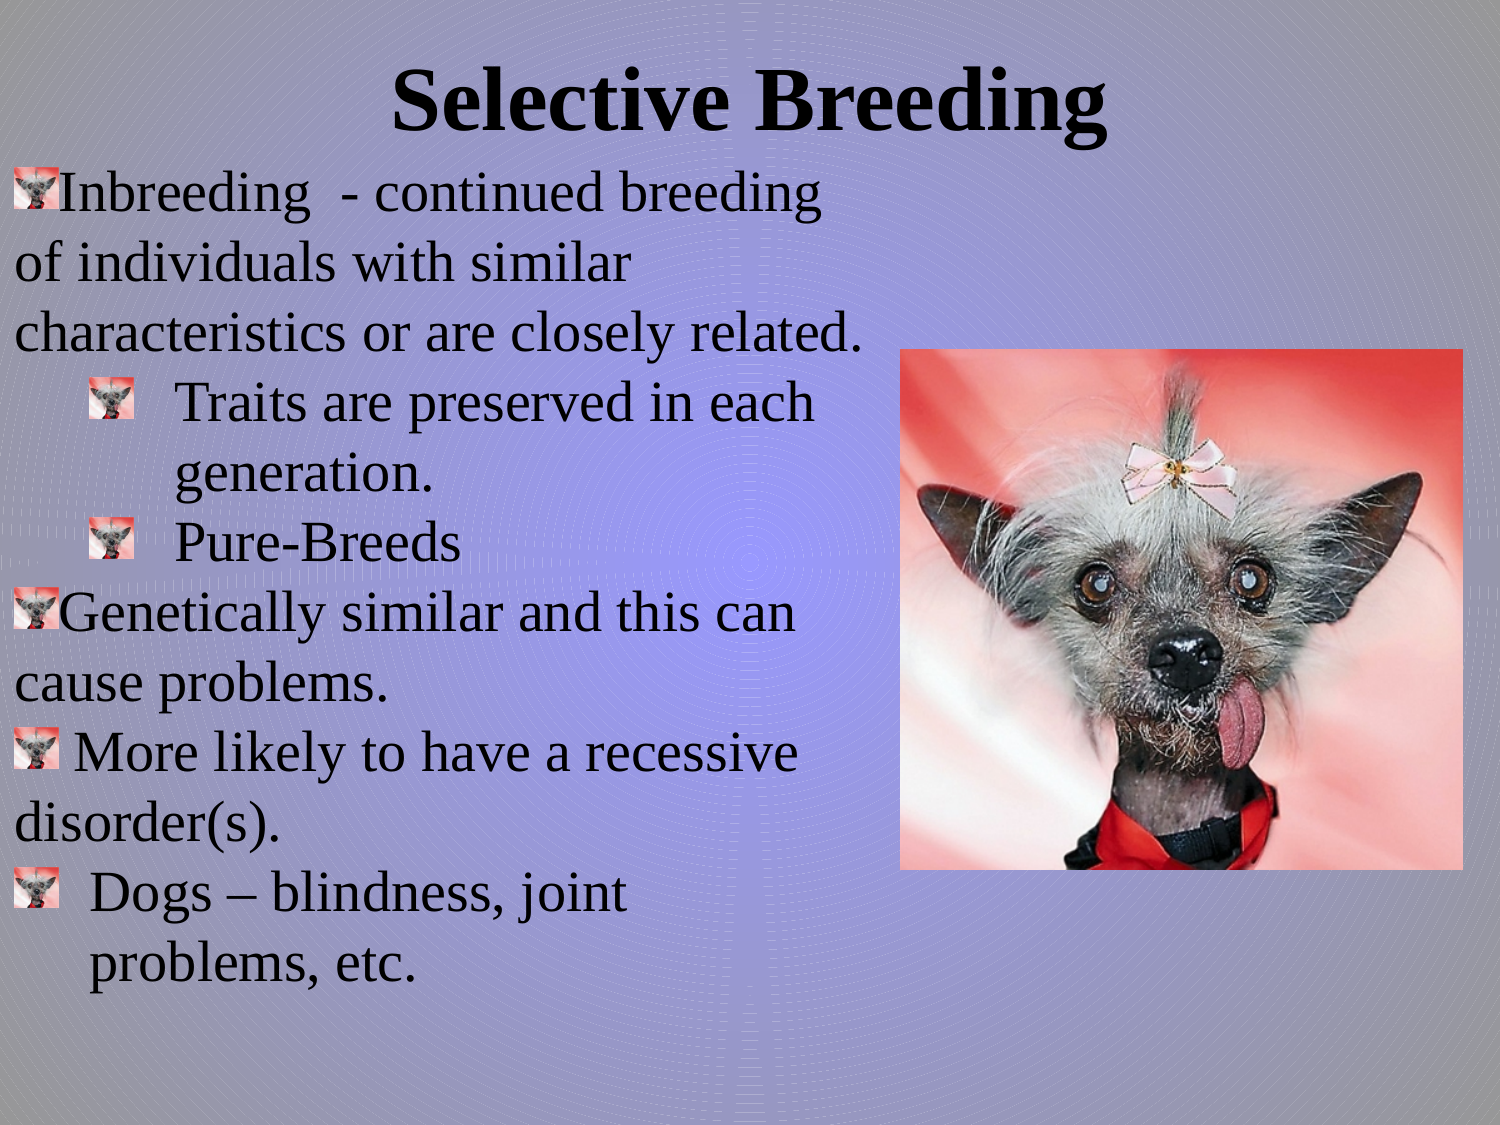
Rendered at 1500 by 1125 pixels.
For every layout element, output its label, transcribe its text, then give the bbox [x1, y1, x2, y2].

picture [89, 517, 134, 559]
picture [89, 377, 134, 419]
text_box Inbreeding - continued breeding of individuals with similar characteristics or are closely related. Traits are preserved in each generation. Pure-Breeds Genetically similar and this can cause problems. More likely to have a recessive disorder(s). Dogs – blindness, joint problems, etc. [0, 145, 888, 1045]
picture [14, 867, 59, 908]
picture [14, 167, 59, 209]
picture [14, 727, 59, 769]
picture [899, 349, 1463, 871]
title Selective Breeding [75, 0, 1425, 188]
picture [14, 587, 59, 629]
